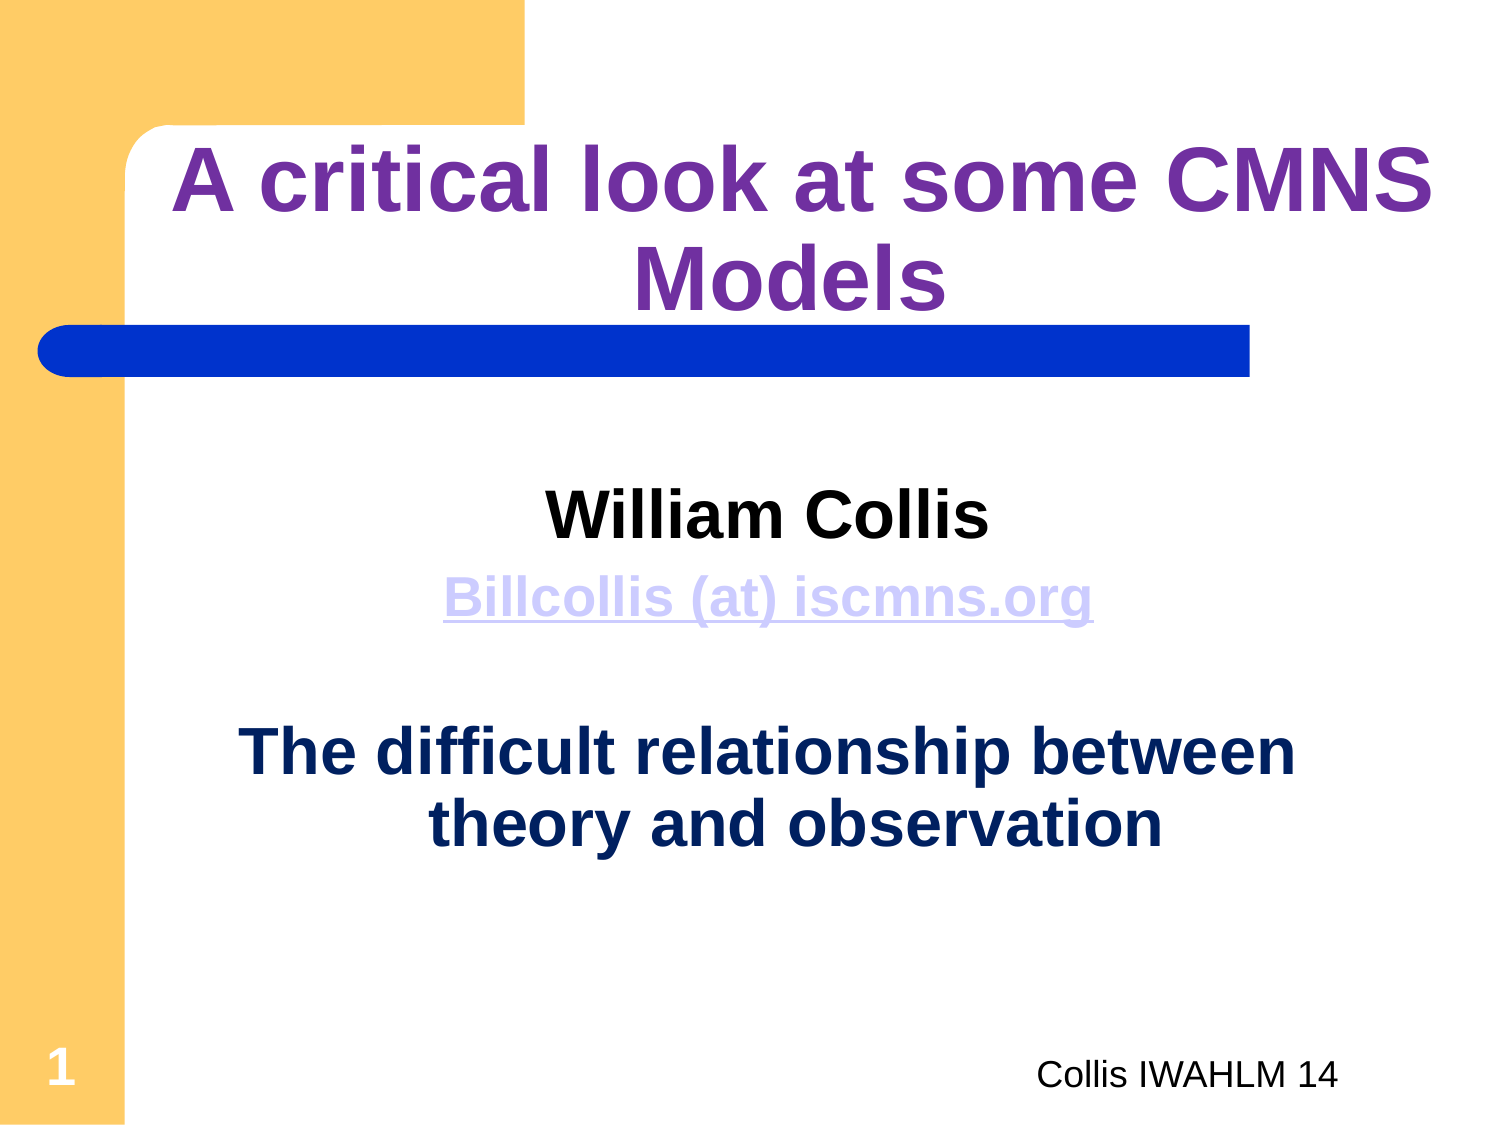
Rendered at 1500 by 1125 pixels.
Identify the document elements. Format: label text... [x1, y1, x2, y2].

text_box 1 [13, 1023, 111, 1105]
text_box A critical look at some CMNS Models [136, 136, 1471, 338]
text_box William Collis Billcollis (at) iscmns.org The difficult relationship between theory and observation [137, 387, 1400, 999]
footer Collis IWAHLM 14 [949, 1024, 1426, 1103]
